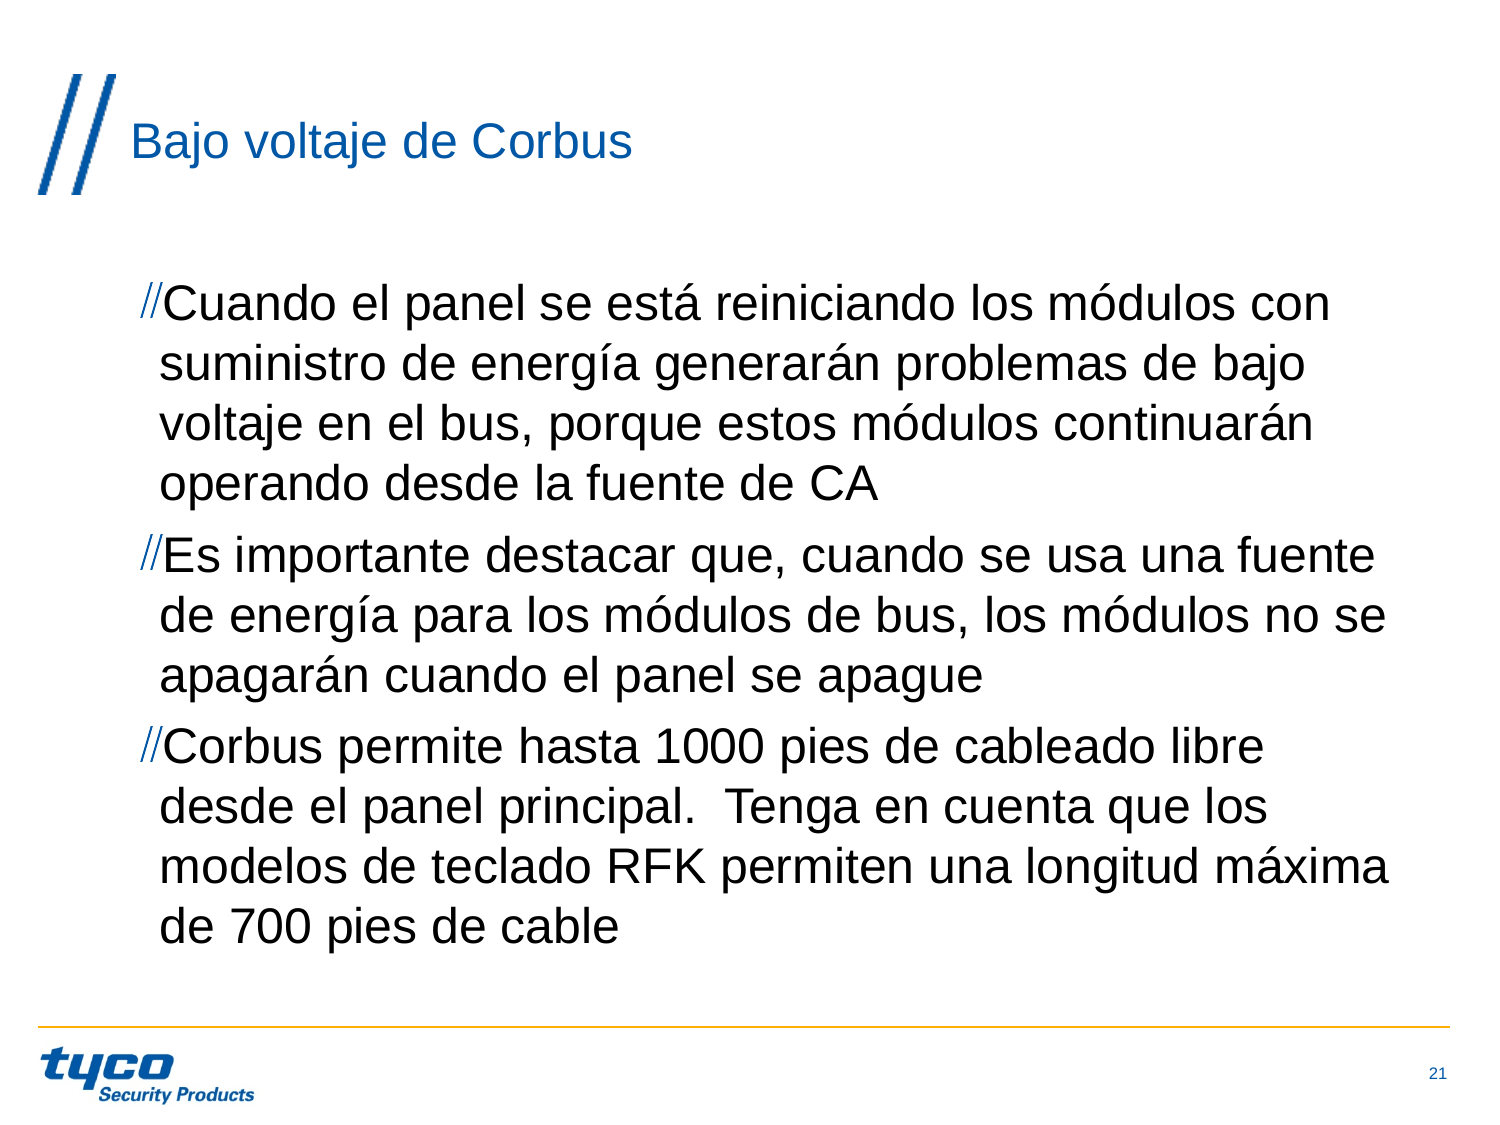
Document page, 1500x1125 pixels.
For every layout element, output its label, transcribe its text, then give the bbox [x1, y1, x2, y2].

picture [37, 74, 115, 195]
list Cuando el panel se está reiniciando los módulos con suministro de energía generarán problemas de bajo voltaje en el bus, porque estos módulos continuarán operando desde la fuente de CA Es importante destacar que, cuando se usa una fuente de energía para los módulos de bus, los módulos no se apagarán cuando el panel se apague Corbus permite hasta 1000 pies de cableado libre desde el panel principal. Tenga en cuenta que los modelos de teclado RFK permiten una longitud máxima de 700 pies de cable [124, 262, 1426, 976]
title Bajo voltaje de Corbus [115, 44, 1426, 233]
picture [140, 726, 176, 762]
text_box [97, 1061, 228, 1091]
picture [34, 1040, 260, 1107]
picture [140, 282, 176, 318]
slide_number 21 [1387, 1042, 1463, 1103]
picture [140, 534, 176, 570]
